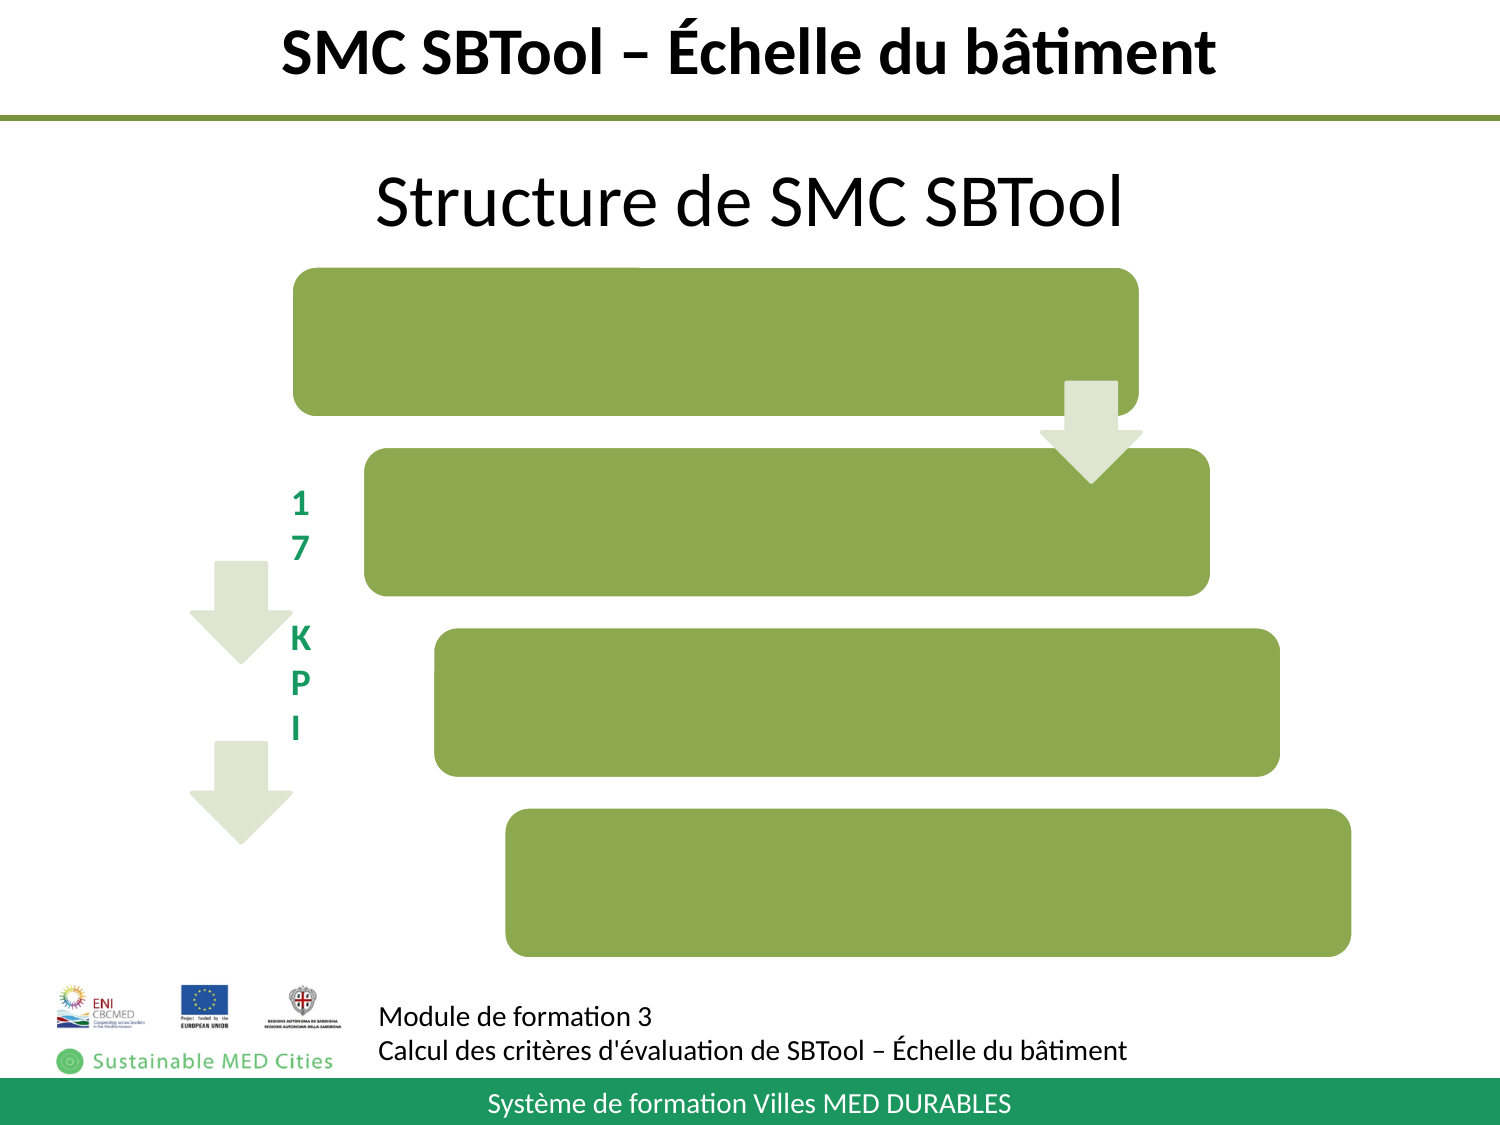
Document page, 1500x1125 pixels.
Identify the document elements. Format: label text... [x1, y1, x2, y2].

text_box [290, 265, 1354, 960]
text_box Structure de SMC SBTool [29, 144, 1471, 910]
title SMC SBTool – Échelle du bâtiment [0, 0, 1500, 121]
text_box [0, 970, 1500, 1125]
